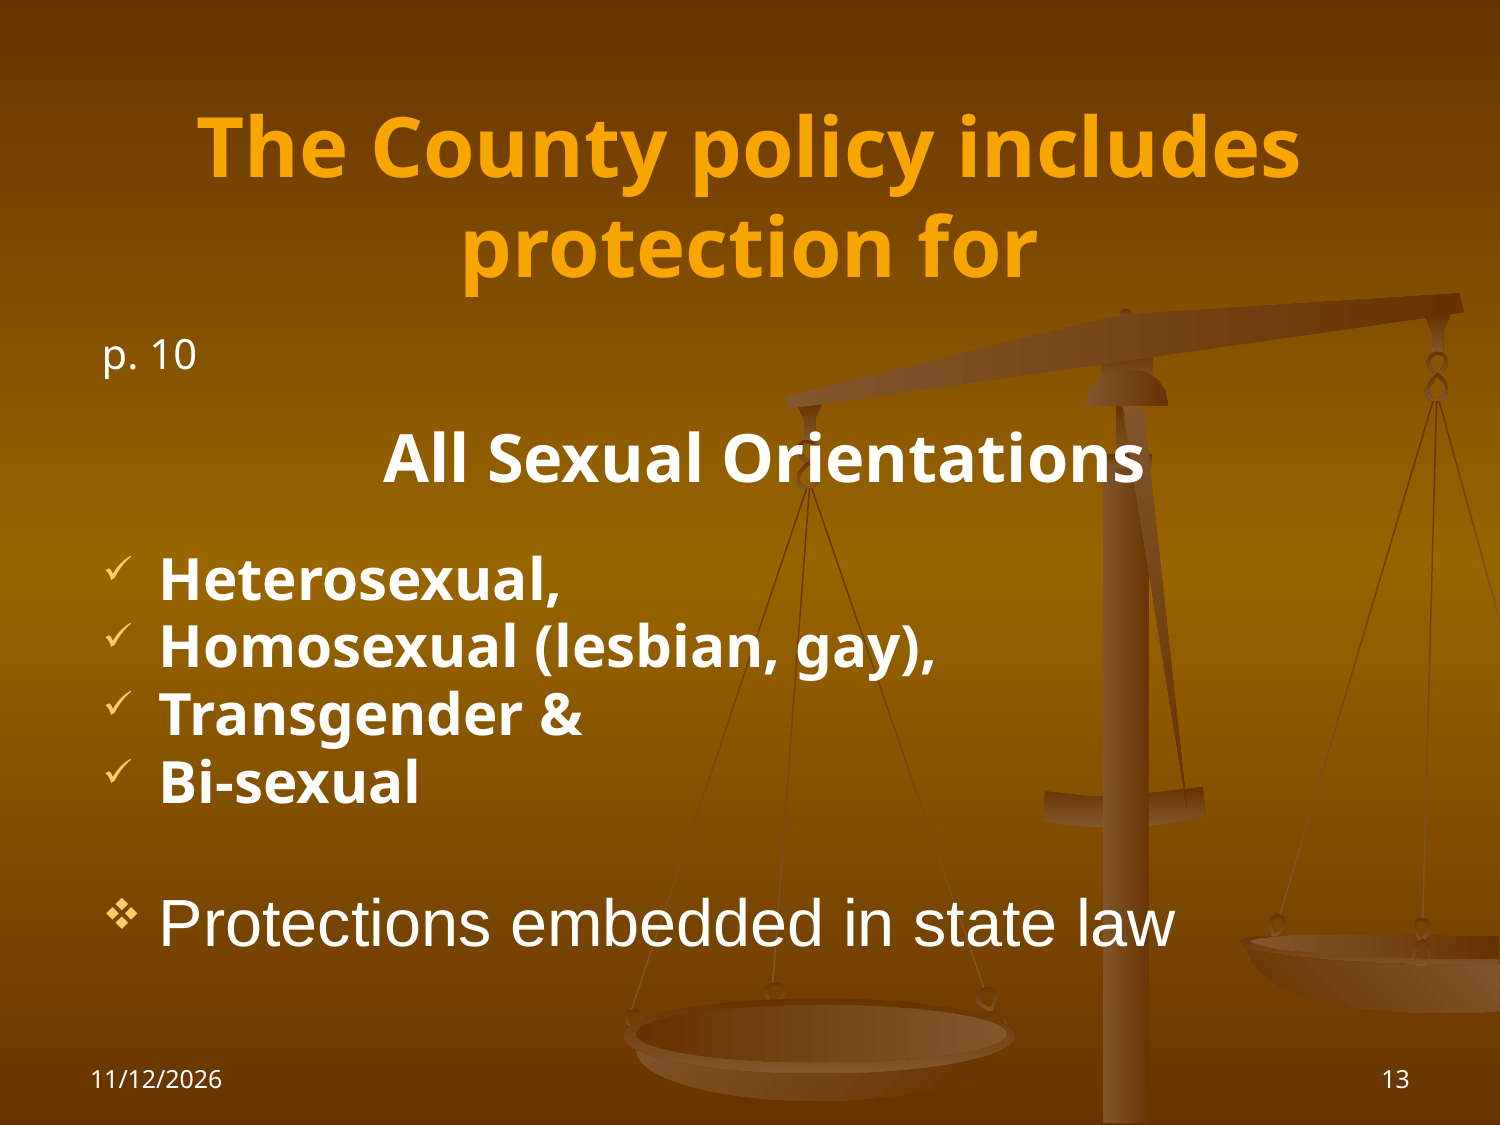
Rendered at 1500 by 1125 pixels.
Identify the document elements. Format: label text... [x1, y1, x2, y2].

title The County policy includes protection for [74, 99, 1426, 288]
text_box p. 10 [86, 320, 213, 386]
list All Sexual Orientations Heterosexual, Homosexual (lesbian, gay), Transgender & Bi-sexual Protections embedded in state law [87, 362, 1438, 1038]
slide_number 13 [1074, 1038, 1426, 1106]
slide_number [74, 1029, 426, 1106]
